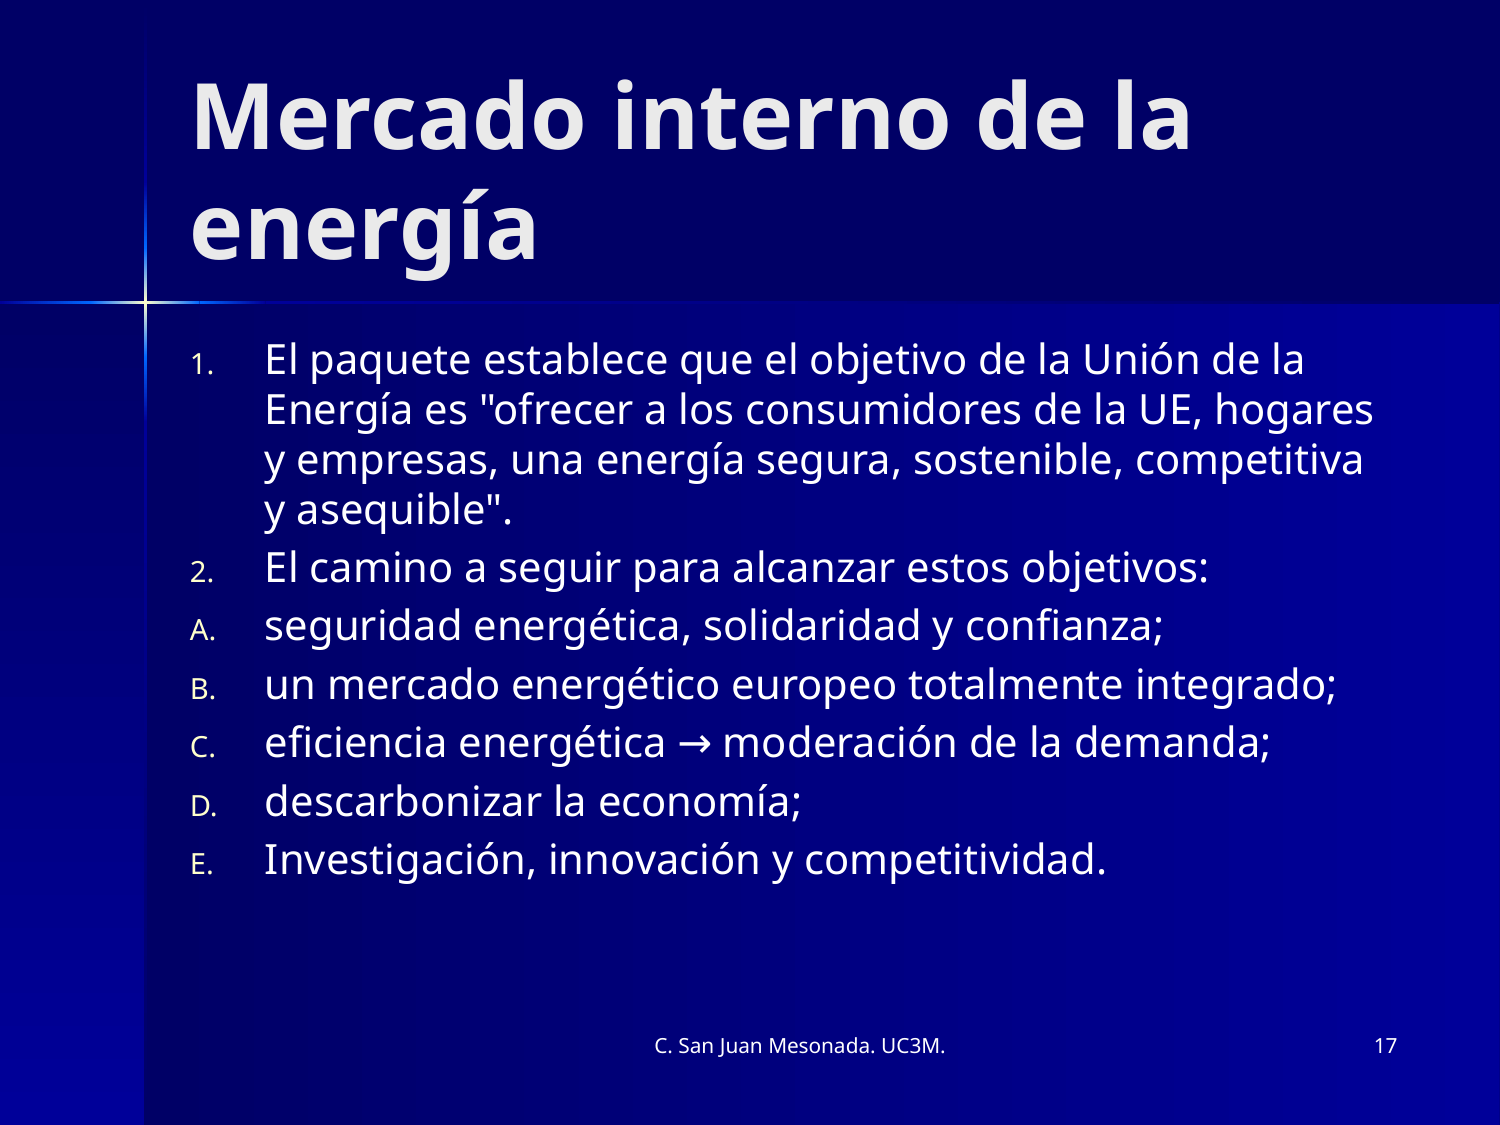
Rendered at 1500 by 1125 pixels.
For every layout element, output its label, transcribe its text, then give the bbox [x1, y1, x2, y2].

footer C. San Juan Mesonada. UC3M. [562, 1025, 1038, 1100]
list El paquete establece que el objetivo de la Unión de la Energía es "ofrecer a los consumidores de la UE, hogares y empresas, una energía segura, sostenible, competitiva y asequible". El camino a seguir para alcanzar estos objetivos: seguridad energética, solidaridad y confianza; un mercado energético europeo totalmente integrado; eficiencia energética → moderación de la demanda; descarbonizar la economía; Investigación, innovación y competitividad. [174, 324, 1413, 1000]
title Mercado interno de la energía [174, 50, 1413, 285]
slide_number 17 [1100, 1025, 1413, 1100]
